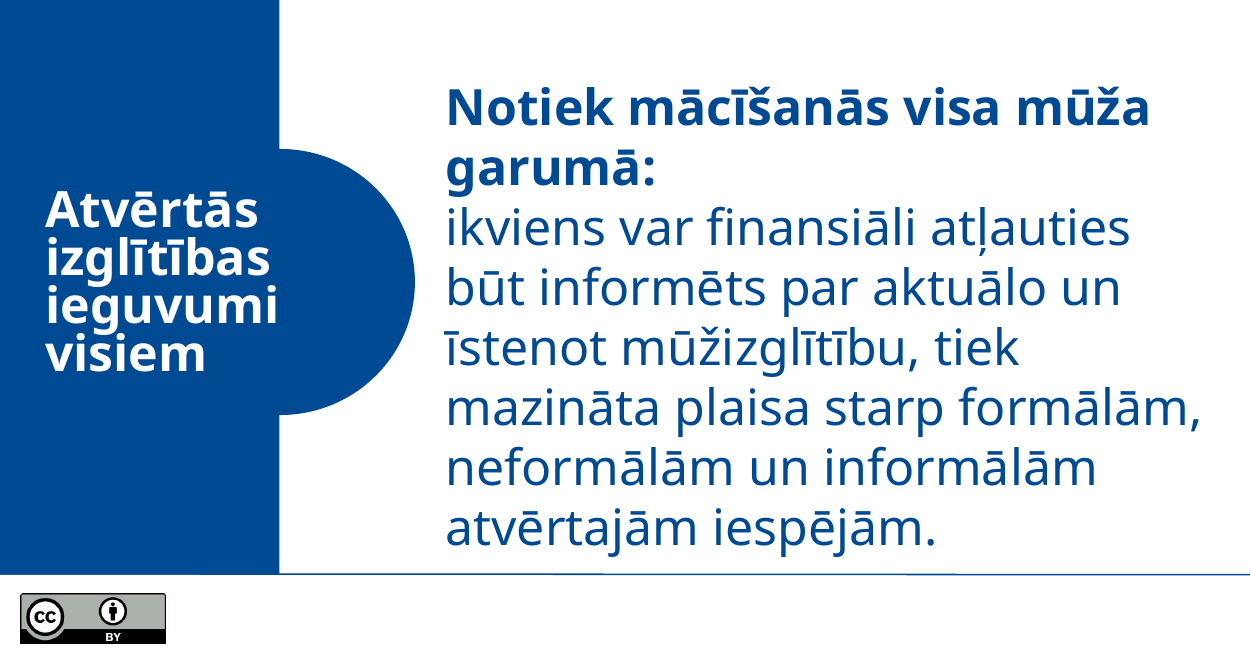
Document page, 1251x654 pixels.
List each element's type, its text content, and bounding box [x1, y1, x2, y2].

picture [20, 592, 166, 645]
text_box [0, 0, 280, 573]
text_box Atvērtās izglītības ieguvumi visiem [30, 173, 400, 396]
text_box Notiek mācīšanās visa mūža garumā: ikviens var finansiāli atļauties būt informēts par aktuālo un īstenot mūžizglītību, tiek mazināta plaisa starp formālām, neformālām un informālām atvērtajām iespējām. [430, 60, 1240, 571]
text_box [210, 396, 350, 416]
text_box [203, 148, 358, 173]
text_box [0, 582, 1250, 654]
text_box [400, 221, 415, 343]
